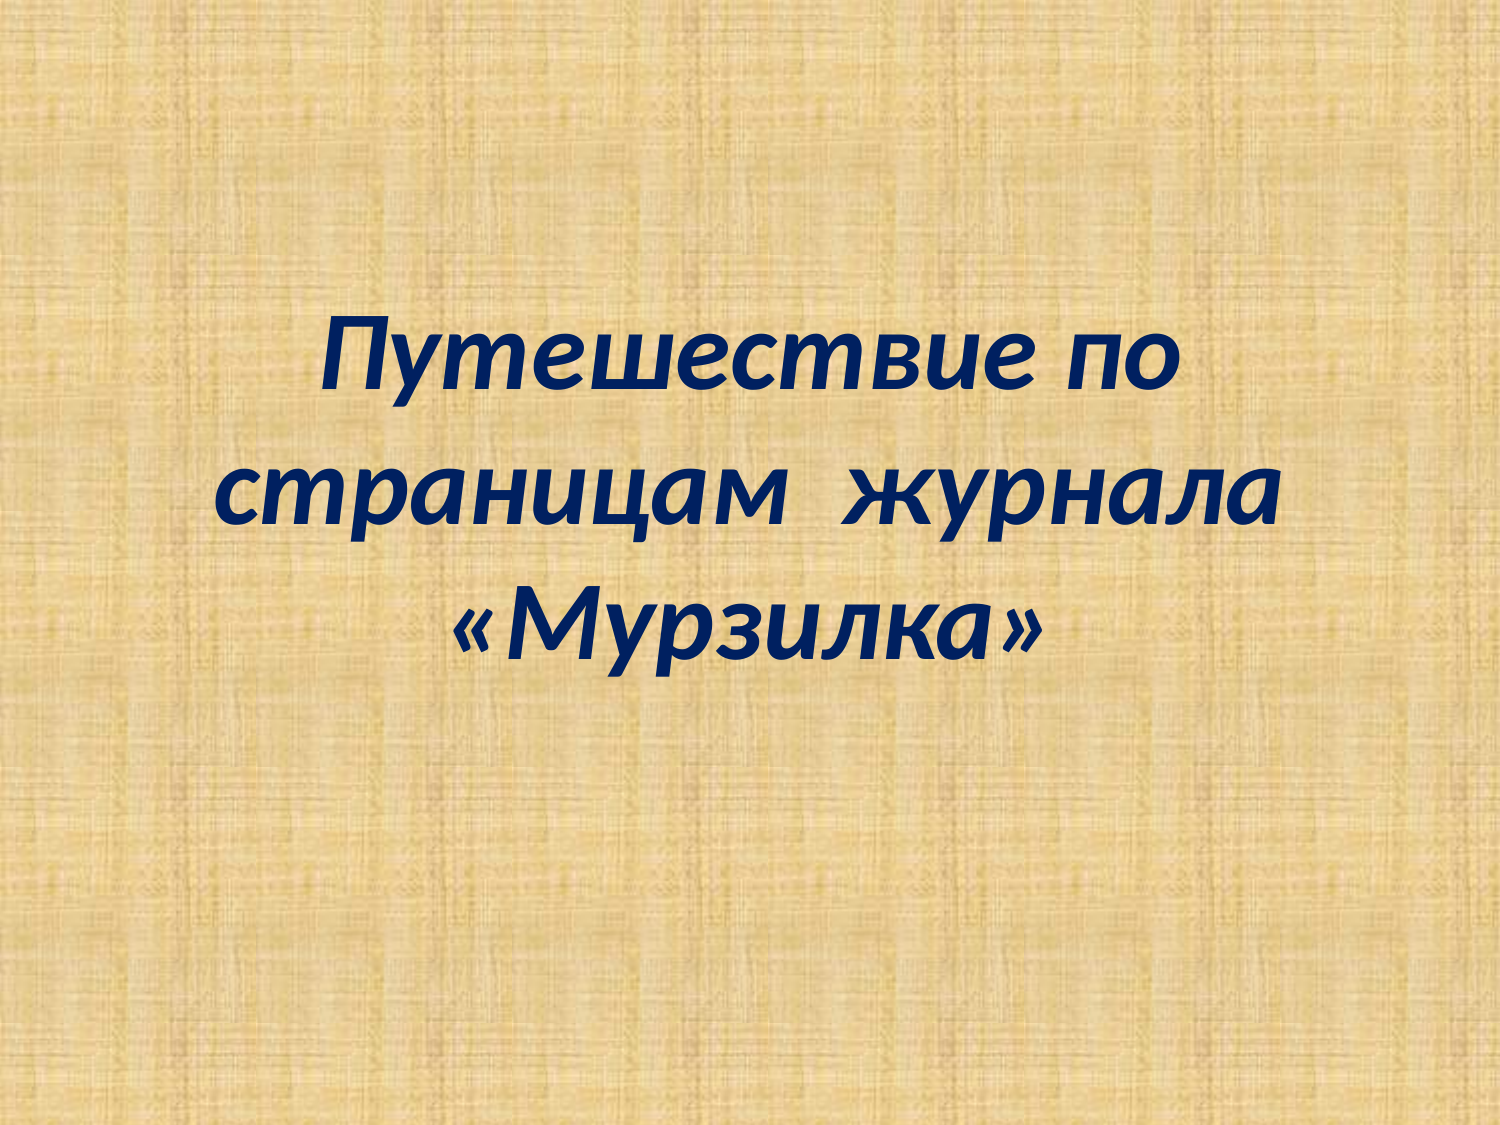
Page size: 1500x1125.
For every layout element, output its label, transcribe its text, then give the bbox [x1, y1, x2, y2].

picture [0, 0, 1500, 1125]
title Путешествие по страницам журнала «Мурзилка» [75, 125, 1425, 835]
